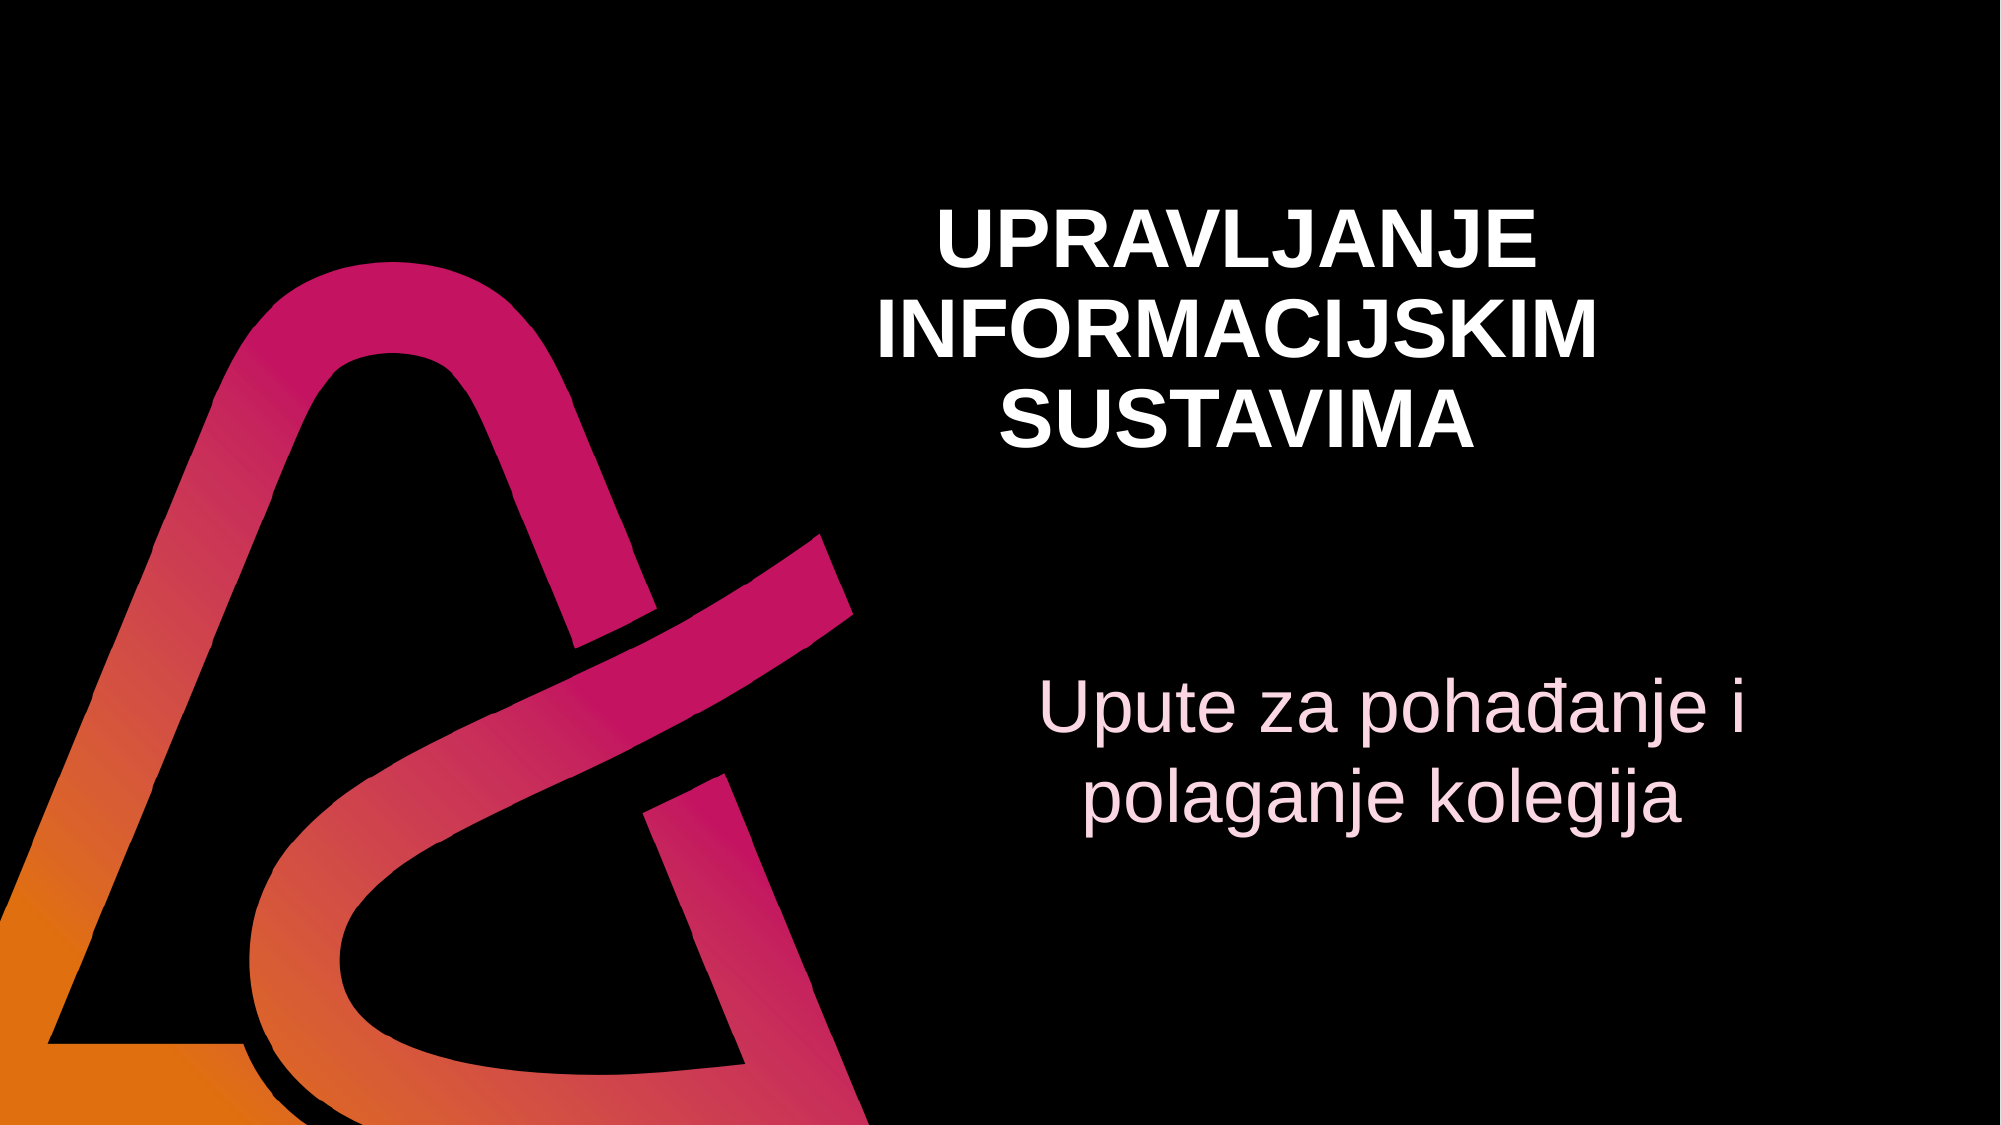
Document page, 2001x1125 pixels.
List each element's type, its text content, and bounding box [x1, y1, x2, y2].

text_box Upute za pohađanje i polaganje kolegija [988, 649, 1797, 845]
title UPRAVLJANJE INFORMACIJSKIM SUSTAVIMA [720, 152, 1755, 509]
